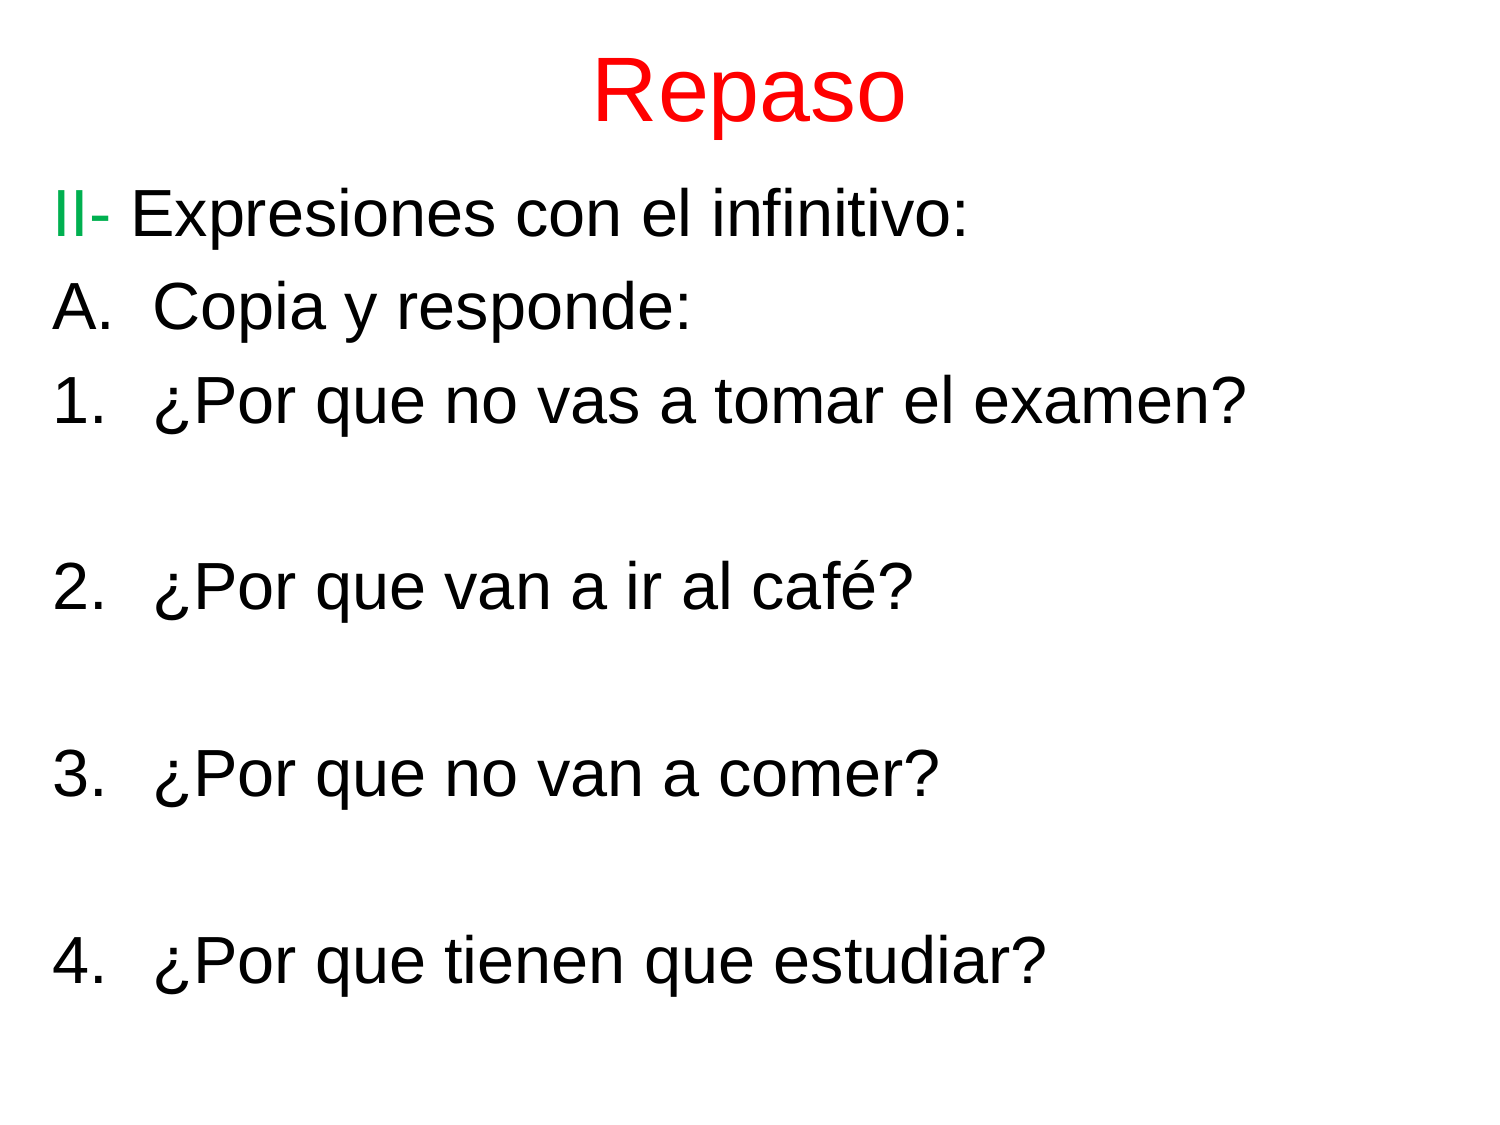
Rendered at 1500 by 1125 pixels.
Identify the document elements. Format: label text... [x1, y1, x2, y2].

title Repaso [75, 12, 1425, 158]
list II- Expresiones con el infinitivo: Copia y responde: ¿Por que no vas a tomar el examen? ¿Por que van a ir al café? ¿Por que no van a comer? ¿Por que tienen que estudiar? [37, 162, 1450, 1075]
